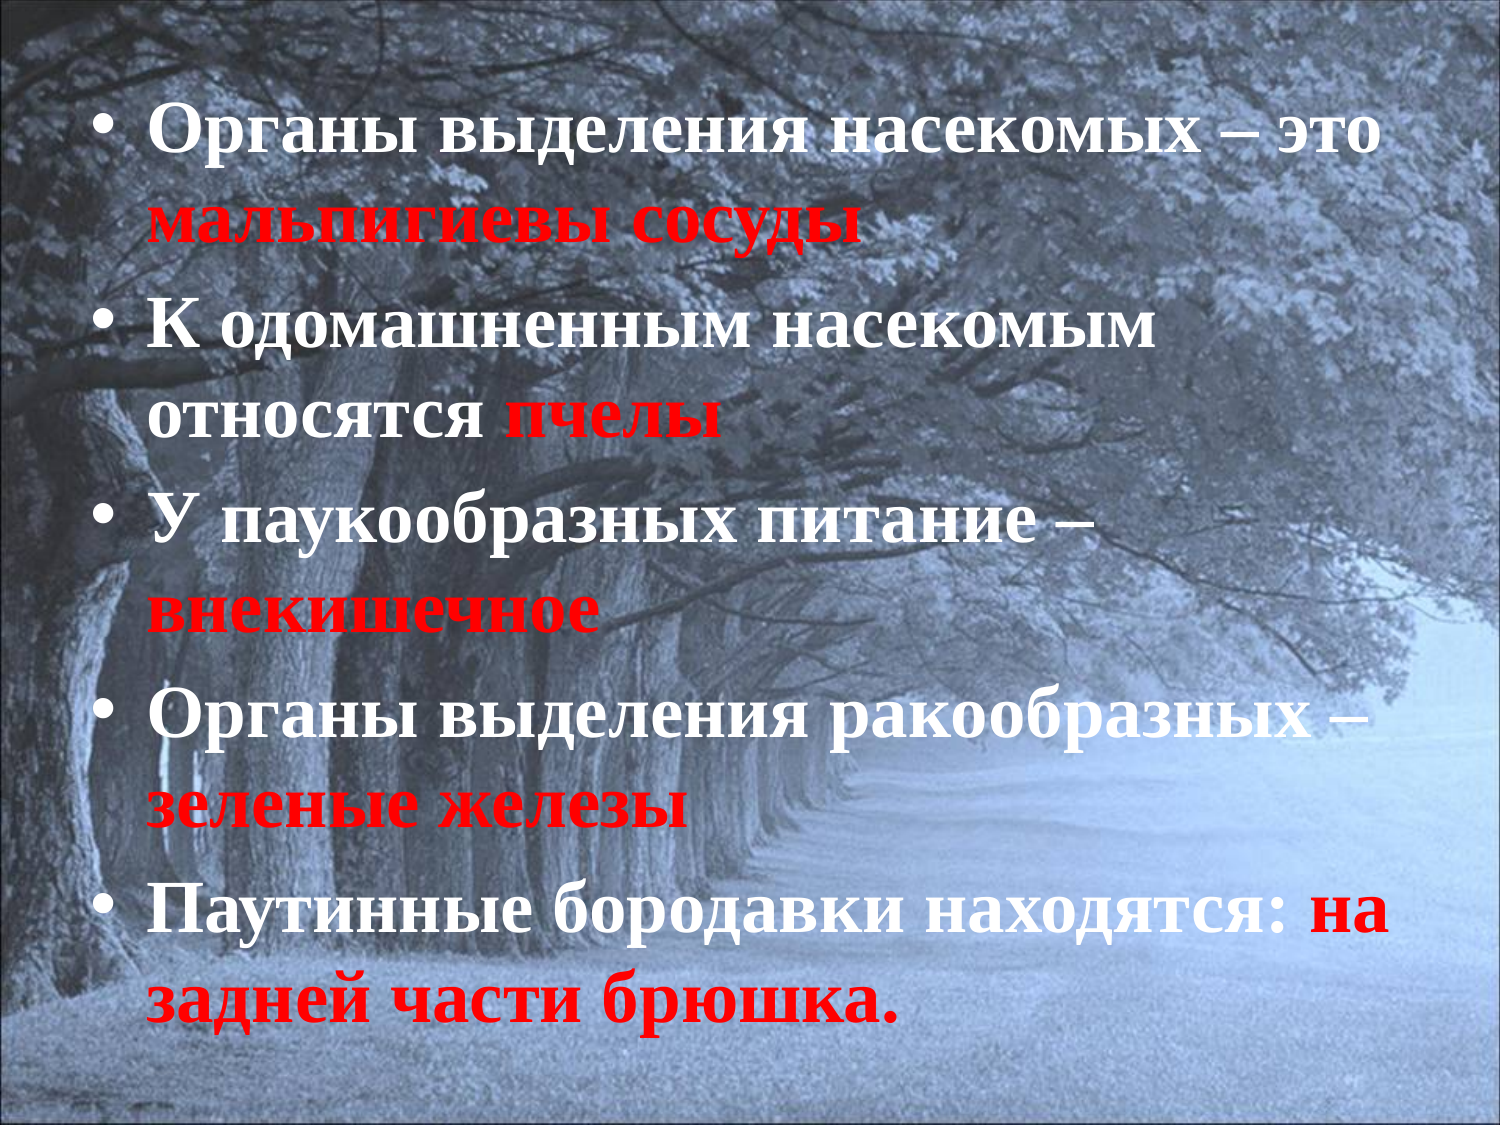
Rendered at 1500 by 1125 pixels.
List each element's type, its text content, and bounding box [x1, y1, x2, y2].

list Органы выделения насекомых – это мальпигиевы сосуды К одомашненным насекомым относятся пчелы У паукообразных питание – внекишечное Органы выделения ракообразных – зеленые железы Паутинные бородавки находятся: на задней части брюшка. [74, 70, 1426, 1006]
picture [0, 0, 1500, 1125]
